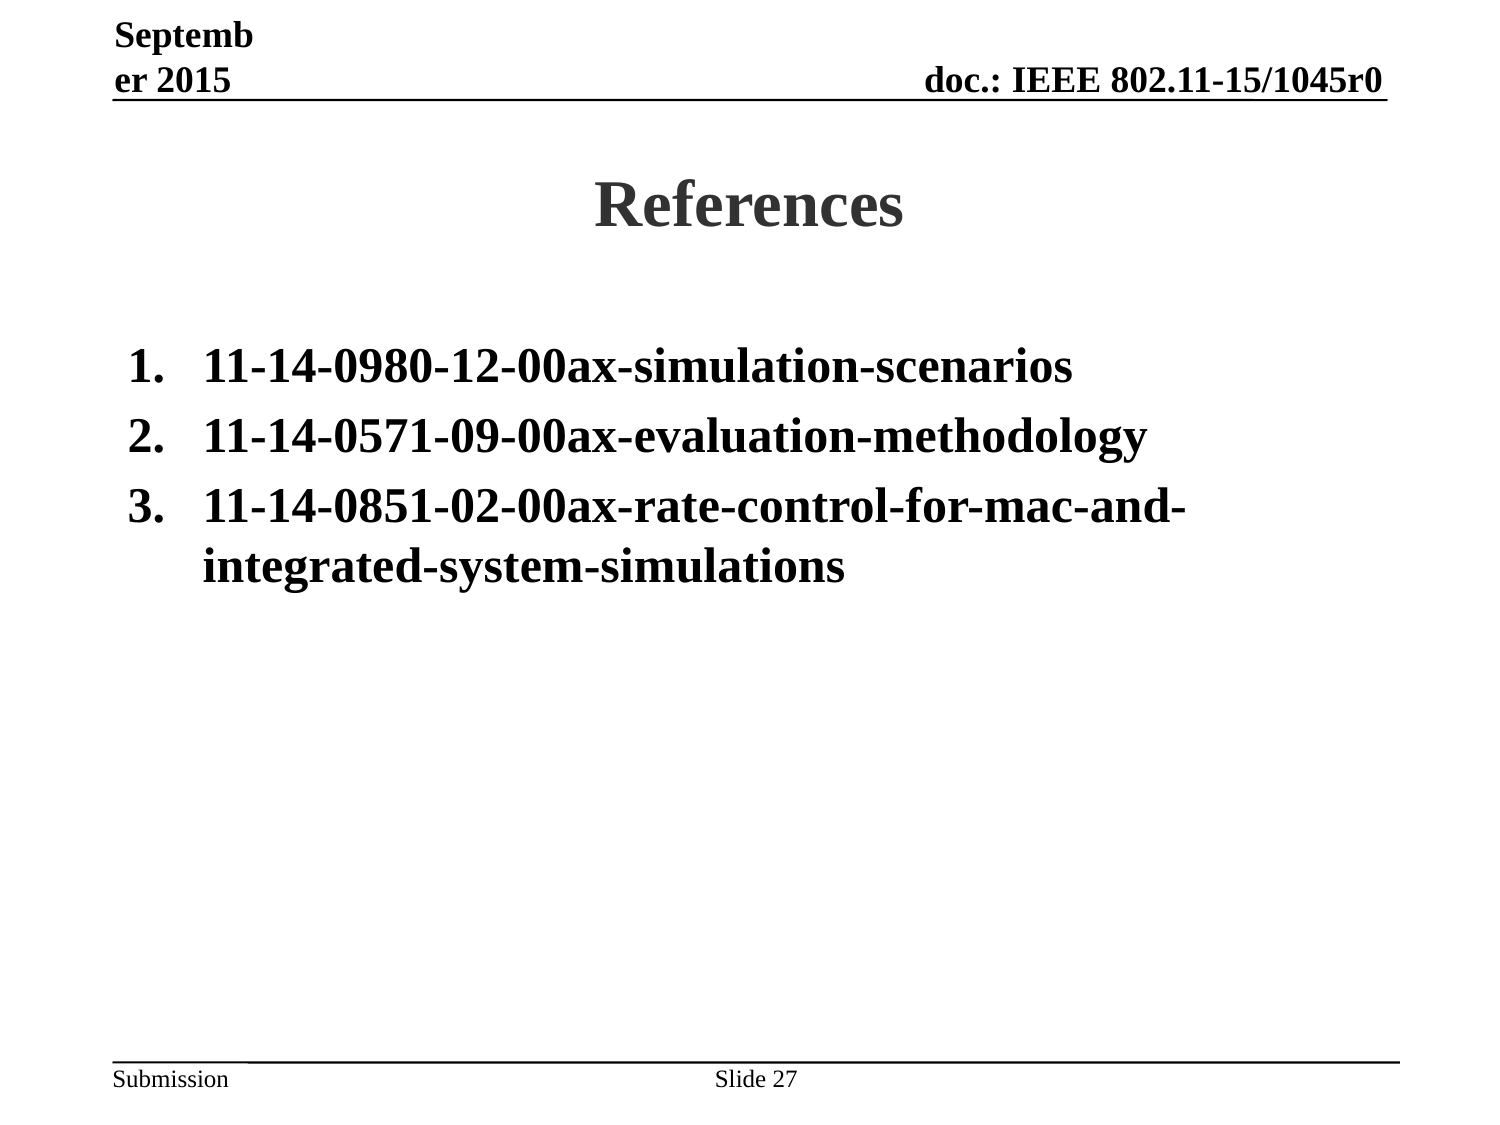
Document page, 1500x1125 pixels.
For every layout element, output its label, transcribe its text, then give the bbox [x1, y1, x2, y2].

title References [112, 112, 1388, 288]
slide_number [114, 54, 270, 101]
slide_number Slide 27 [712, 1061, 800, 1093]
list 11-14-0980-12-00ax-simulation-scenarios 11-14-0571-09-00ax-evaluation-methodology 11-14-0851-02-00ax-rate-control-for-mac-and-integrated-system-simulations [112, 324, 1388, 1001]
